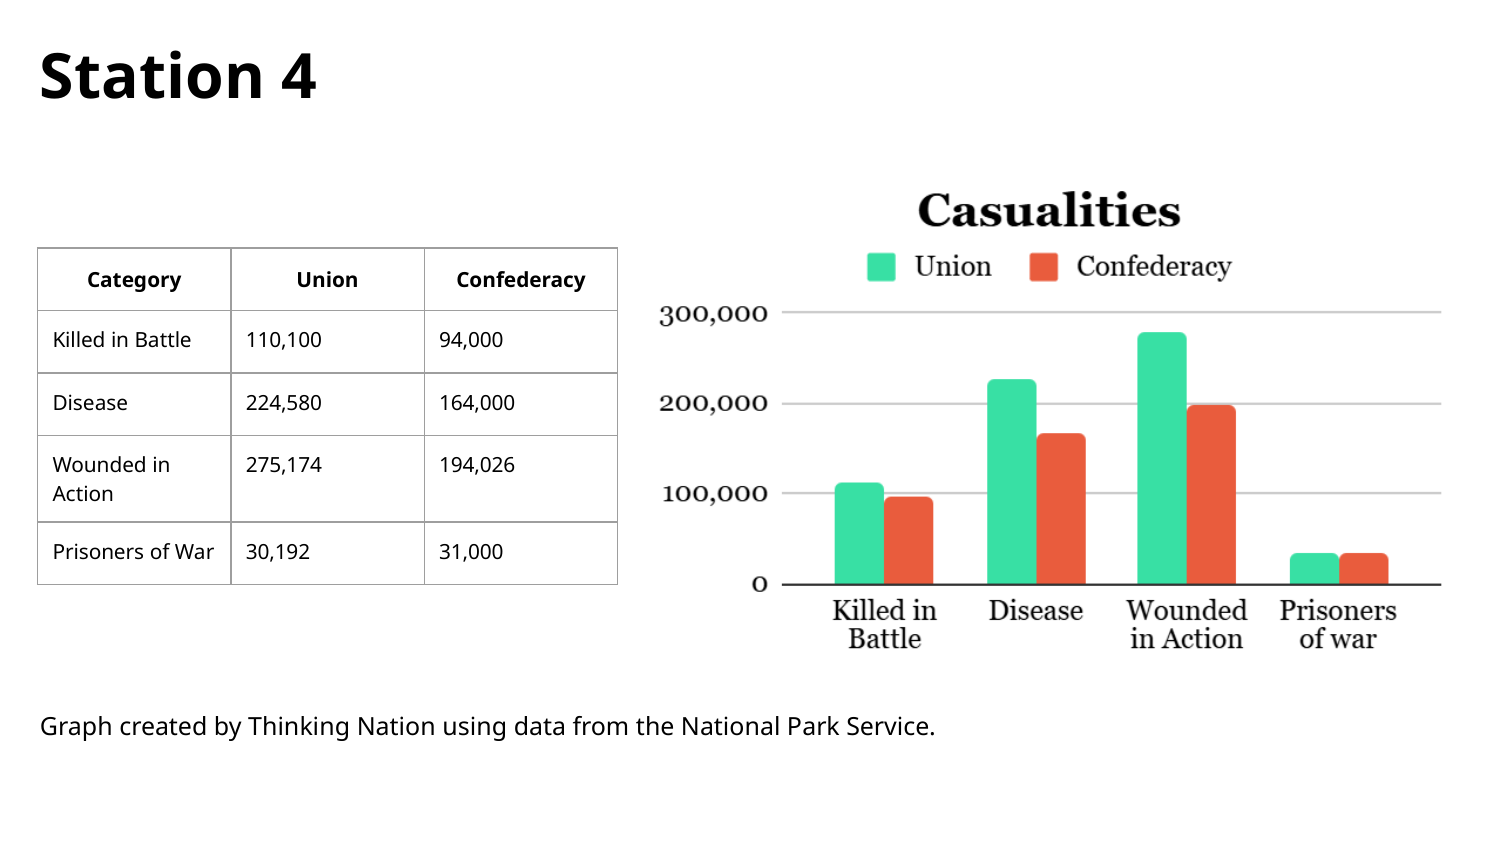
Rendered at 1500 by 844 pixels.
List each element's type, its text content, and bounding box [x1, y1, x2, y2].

table_header Confederacy [425, 249, 617, 310]
table_cell 31,000 [425, 523, 617, 584]
text_box Station 4 Graph created by Thinking Nation using data from the National Park Service. [24, 21, 1462, 749]
picture [633, 163, 1467, 680]
table_cell 94,000 [425, 311, 617, 372]
table_cell Wounded in Action [38, 436, 230, 521]
table_cell 224,580 [232, 374, 424, 435]
table_header Category [38, 249, 230, 310]
table_header Union [232, 249, 424, 310]
table_cell 164,000 [425, 374, 617, 435]
table_cell Prisoners of War [38, 523, 230, 584]
table_cell 110,100 [232, 311, 424, 372]
table_cell Killed in Battle [38, 311, 230, 372]
table_cell 275,174 [232, 436, 424, 521]
table_cell Disease [38, 374, 230, 435]
table_cell 194,026 [425, 436, 617, 521]
table_cell 30,192 [232, 523, 424, 584]
